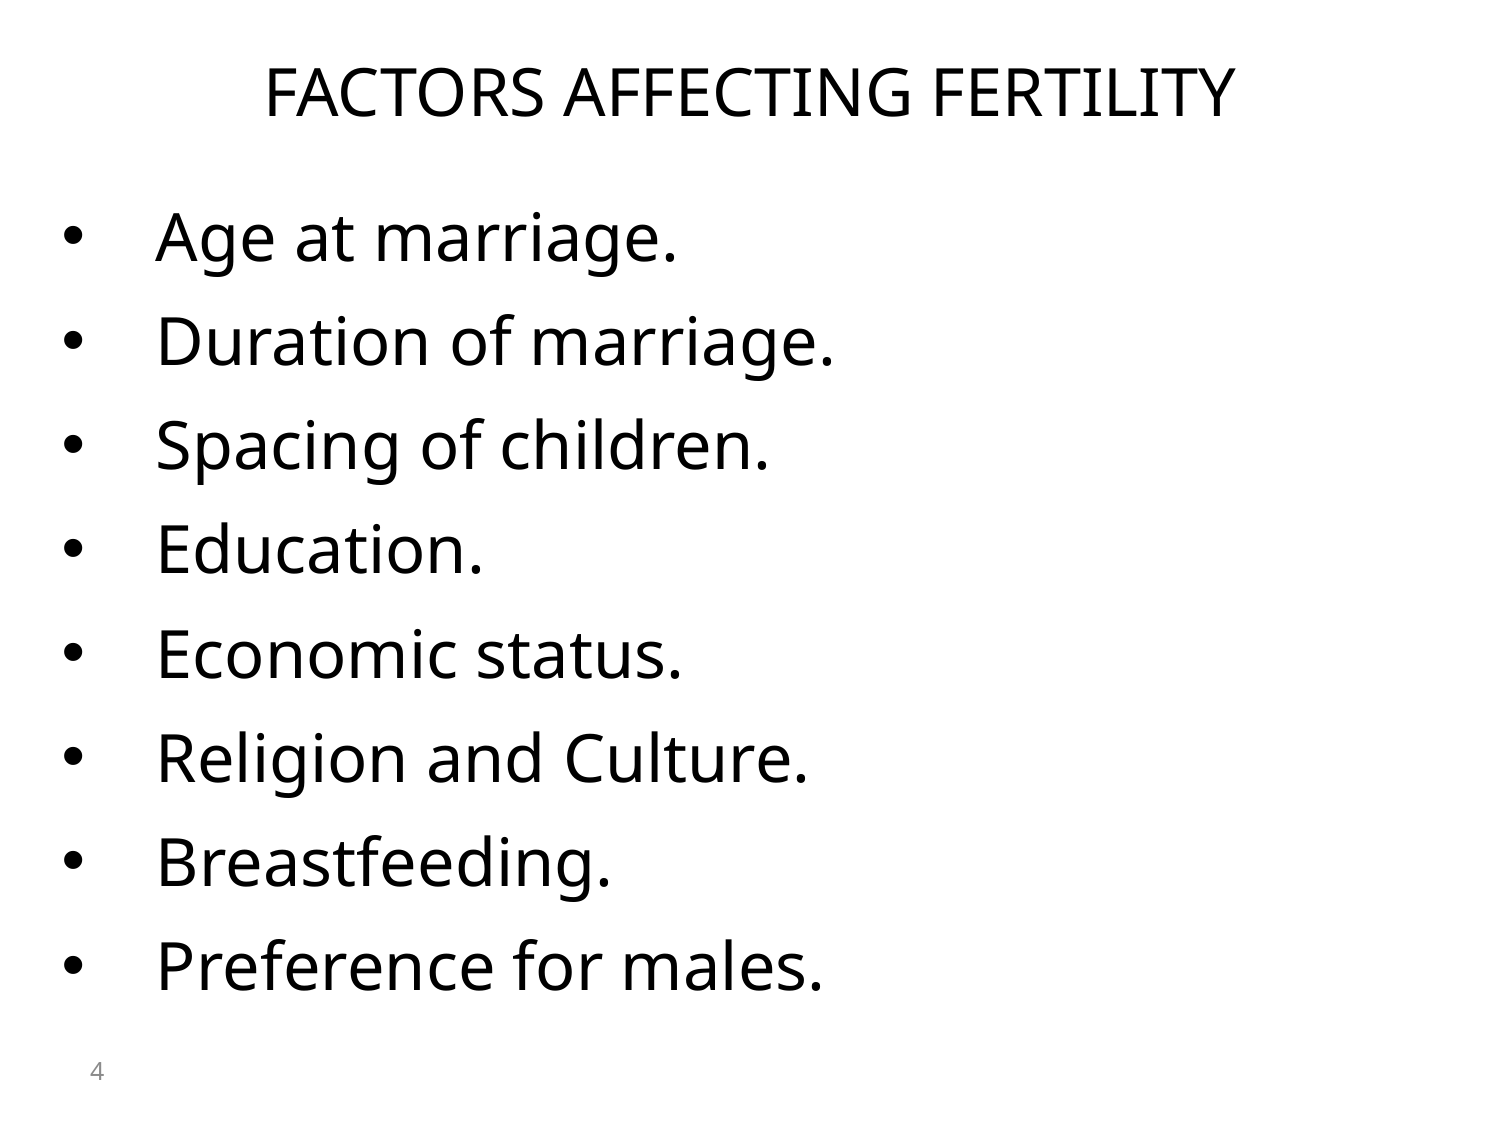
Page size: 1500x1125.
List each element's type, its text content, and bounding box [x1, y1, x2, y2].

slide_number 4 [75, 1042, 425, 1103]
text_box FACTORS AFFECTING FERTILITY [46, 35, 1454, 153]
text_box Age at marriage. Duration of marriage. Spacing of children. Education. Economic status. Religion and Culture. Breastfeeding. Preference for males. [46, 163, 1418, 1012]
